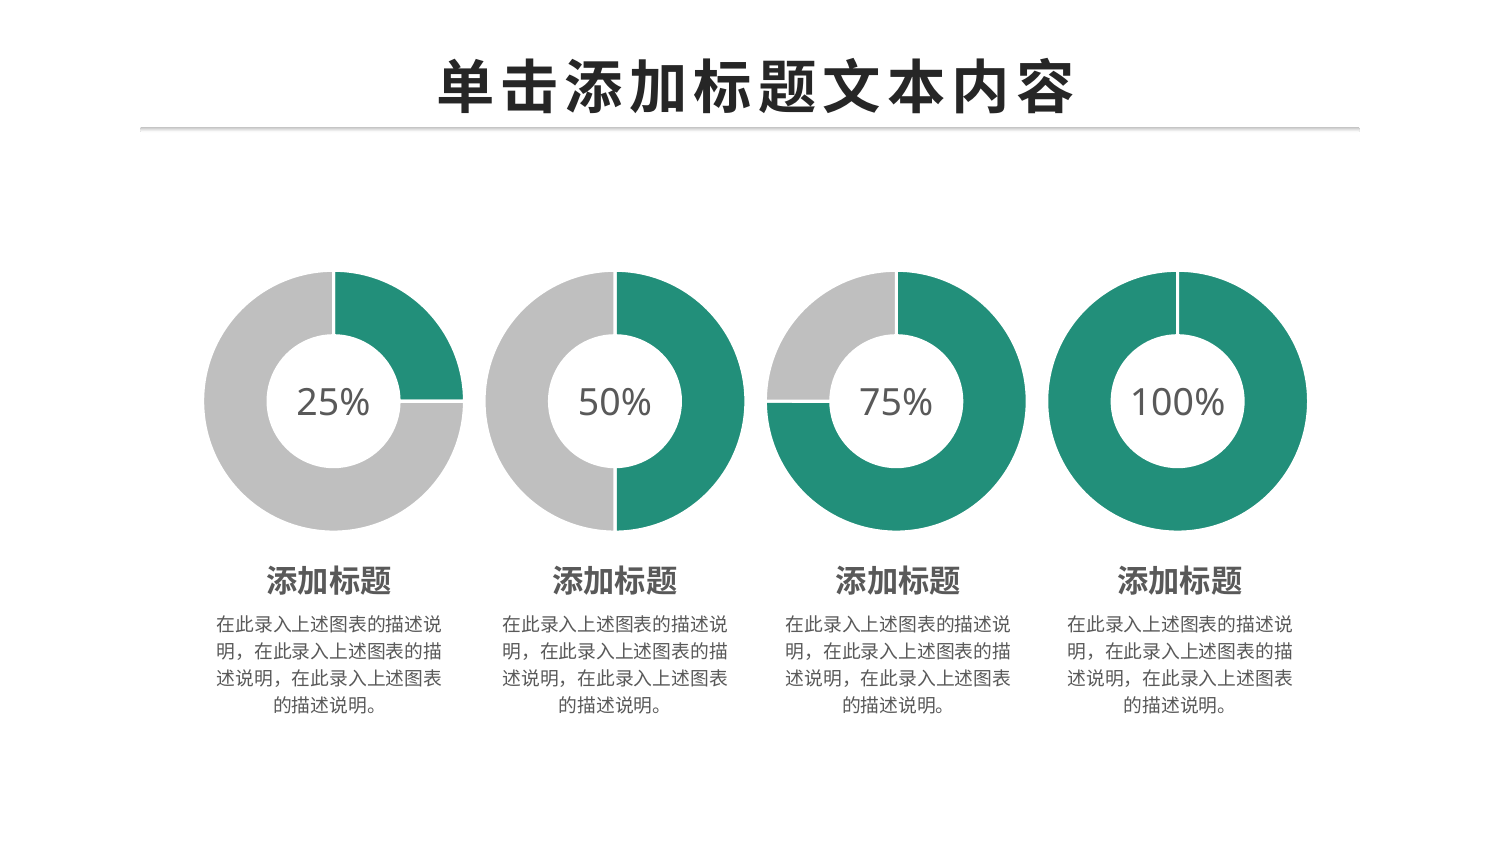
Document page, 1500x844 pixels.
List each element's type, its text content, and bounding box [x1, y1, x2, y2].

chart [759, 256, 1033, 547]
text_box 添加标题 [1106, 555, 1254, 602]
text_box 添加标题 [255, 555, 404, 602]
text_box 单击添加标题文本内容 [265, 44, 1246, 126]
text_box 在此录入上述图表的描述说明，在此录入上述图表的描述说明，在此录入上述图表的描述说明。 [491, 602, 739, 723]
text_box 在此录入上述图表的描述说明，在此录入上述图表的描述说明，在此录入上述图表的描述说明。 [774, 602, 1023, 723]
text_box 添加标题 [824, 555, 973, 602]
chart [1040, 256, 1315, 547]
text_box 添加标题 [541, 555, 689, 602]
text_box 在此录入上述图表的描述说明，在此录入上述图表的描述说明，在此录入上述图表的描述说明。 [1056, 602, 1304, 723]
text_box 在此录入上述图表的描述说明，在此录入上述图表的描述说明，在此录入上述图表的描述说明。 [205, 602, 454, 723]
chart [478, 256, 752, 547]
chart [196, 256, 471, 547]
